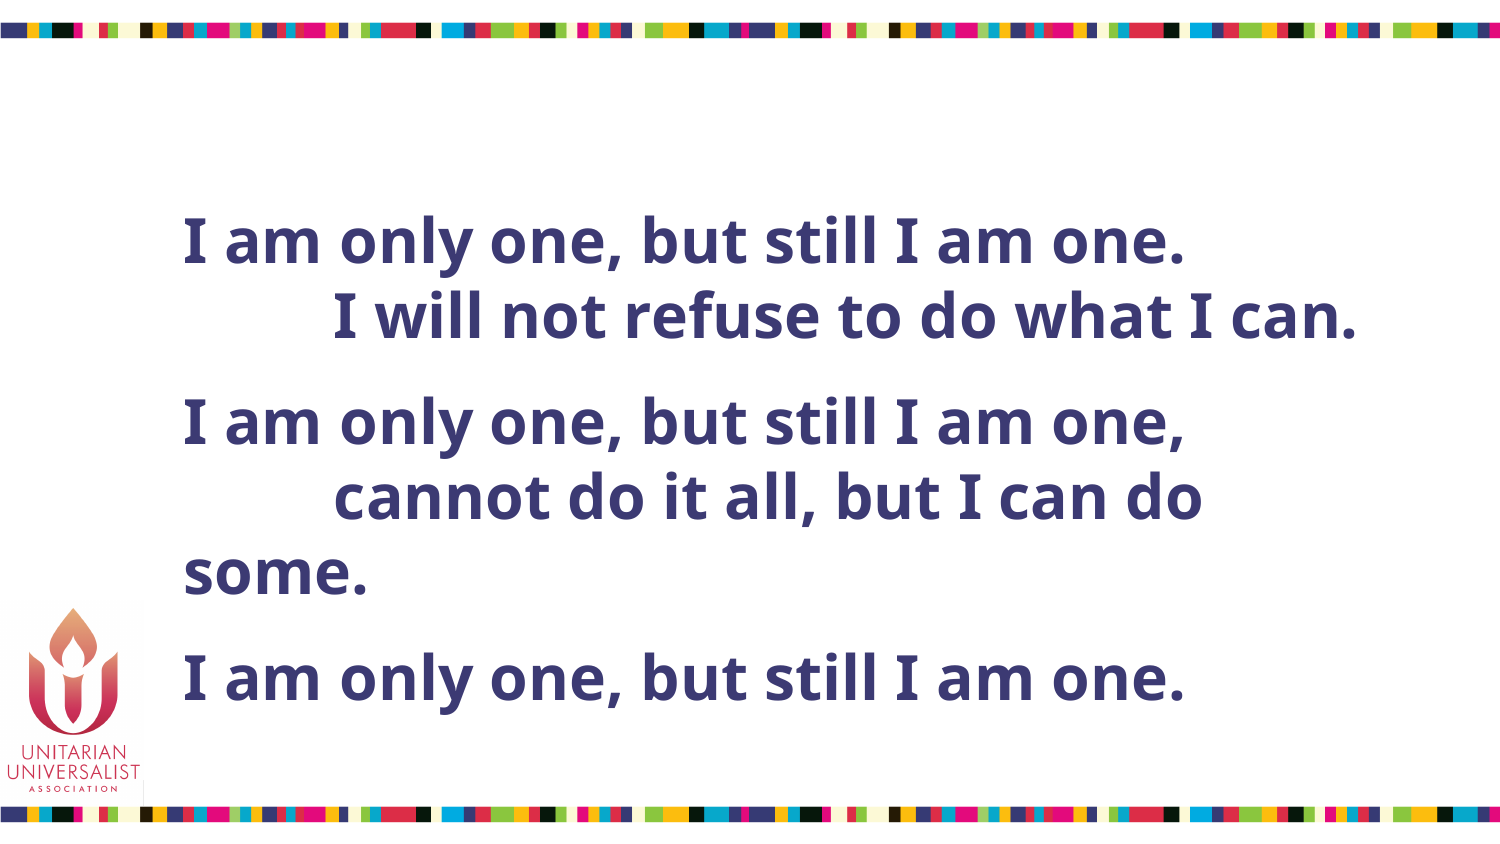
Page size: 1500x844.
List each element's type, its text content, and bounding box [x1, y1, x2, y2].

picture [0, 22, 1500, 40]
picture [0, 600, 1500, 824]
text_box I am only one, but still I am one. I will not refuse to do what I can. I am only one, but still I am one, cannot do it all, but I can do some. I am only one, but still I am one. [168, 185, 1421, 728]
